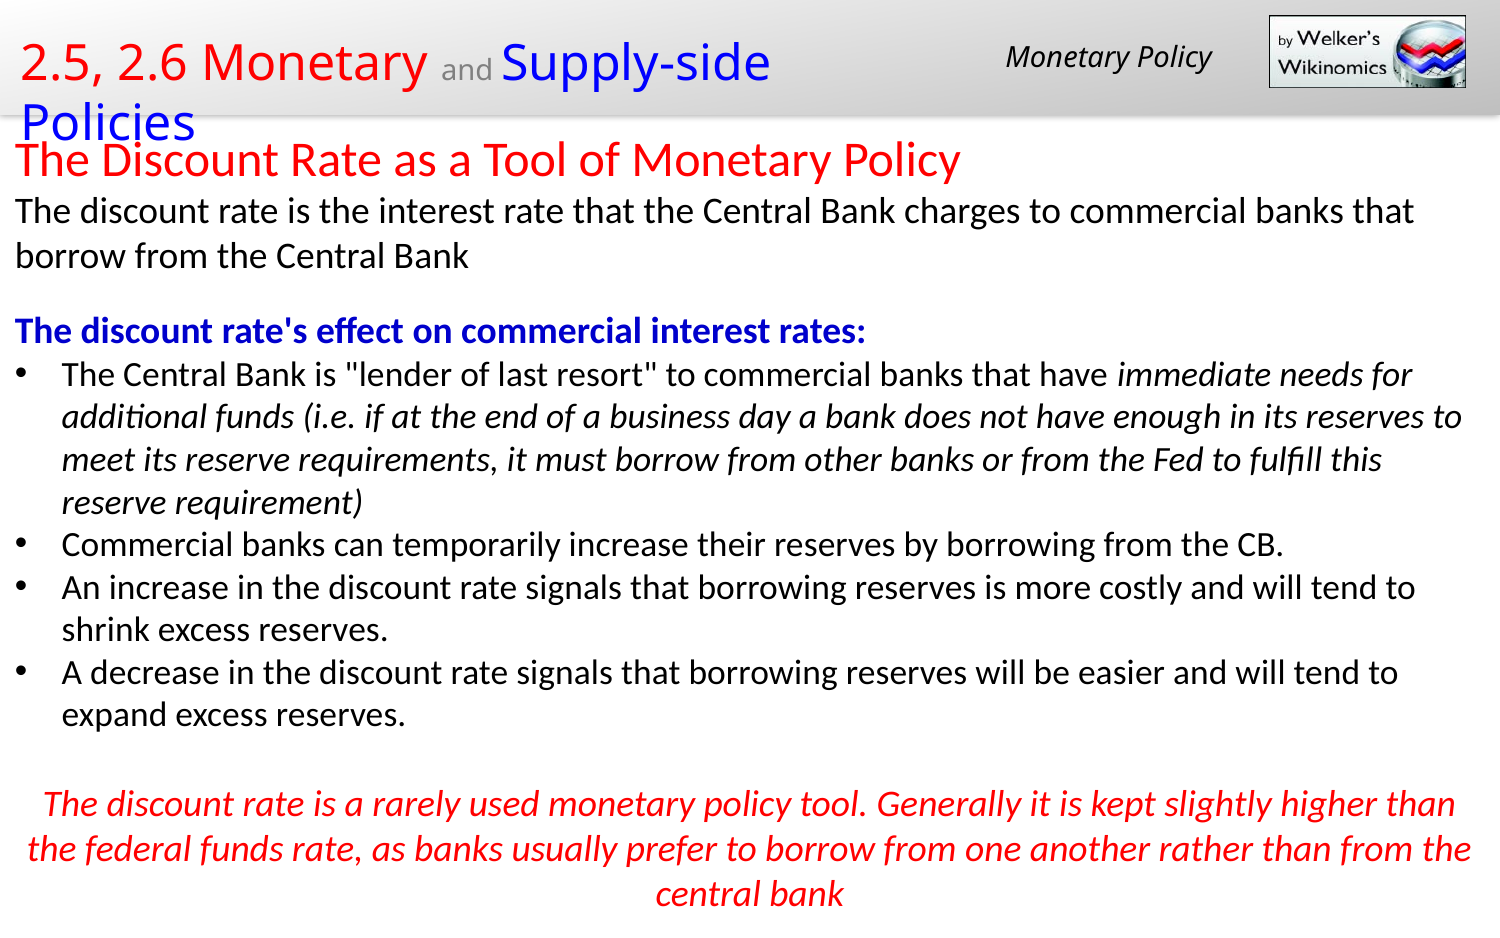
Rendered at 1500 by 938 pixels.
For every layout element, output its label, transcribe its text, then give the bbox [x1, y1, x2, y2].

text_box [0, 0, 1500, 115]
text_box The Discount Rate as a Tool of Monetary Policy The discount rate is the interest rate that the Central Bank charges to commercial banks that borrow from the Central Bank The discount rate's effect on commercial interest rates: The Central Bank is "lender of last resort" to commercial banks that have immediate needs for additional funds (i.e. if at the end of a business day a bank does not have enough in its reserves to meet its reserve requirements, it must borrow from other banks or from the Fed to fulfill this reserve requirement) Commercial banks can temporarily increase their reserves by borrowing from the CB. An increase in the discount rate signals that borrowing reserves is more costly and will tend to shrink excess reserves. A decrease in the discount rate signals that borrowing reserves will be easier and will tend to expand excess reserves. The discount rate is a rarely used monetary policy tool. Generally it is kept slightly higher than the federal funds rate, as banks usually prefer to borrow from one another rather than from the central bank [0, 123, 1500, 922]
